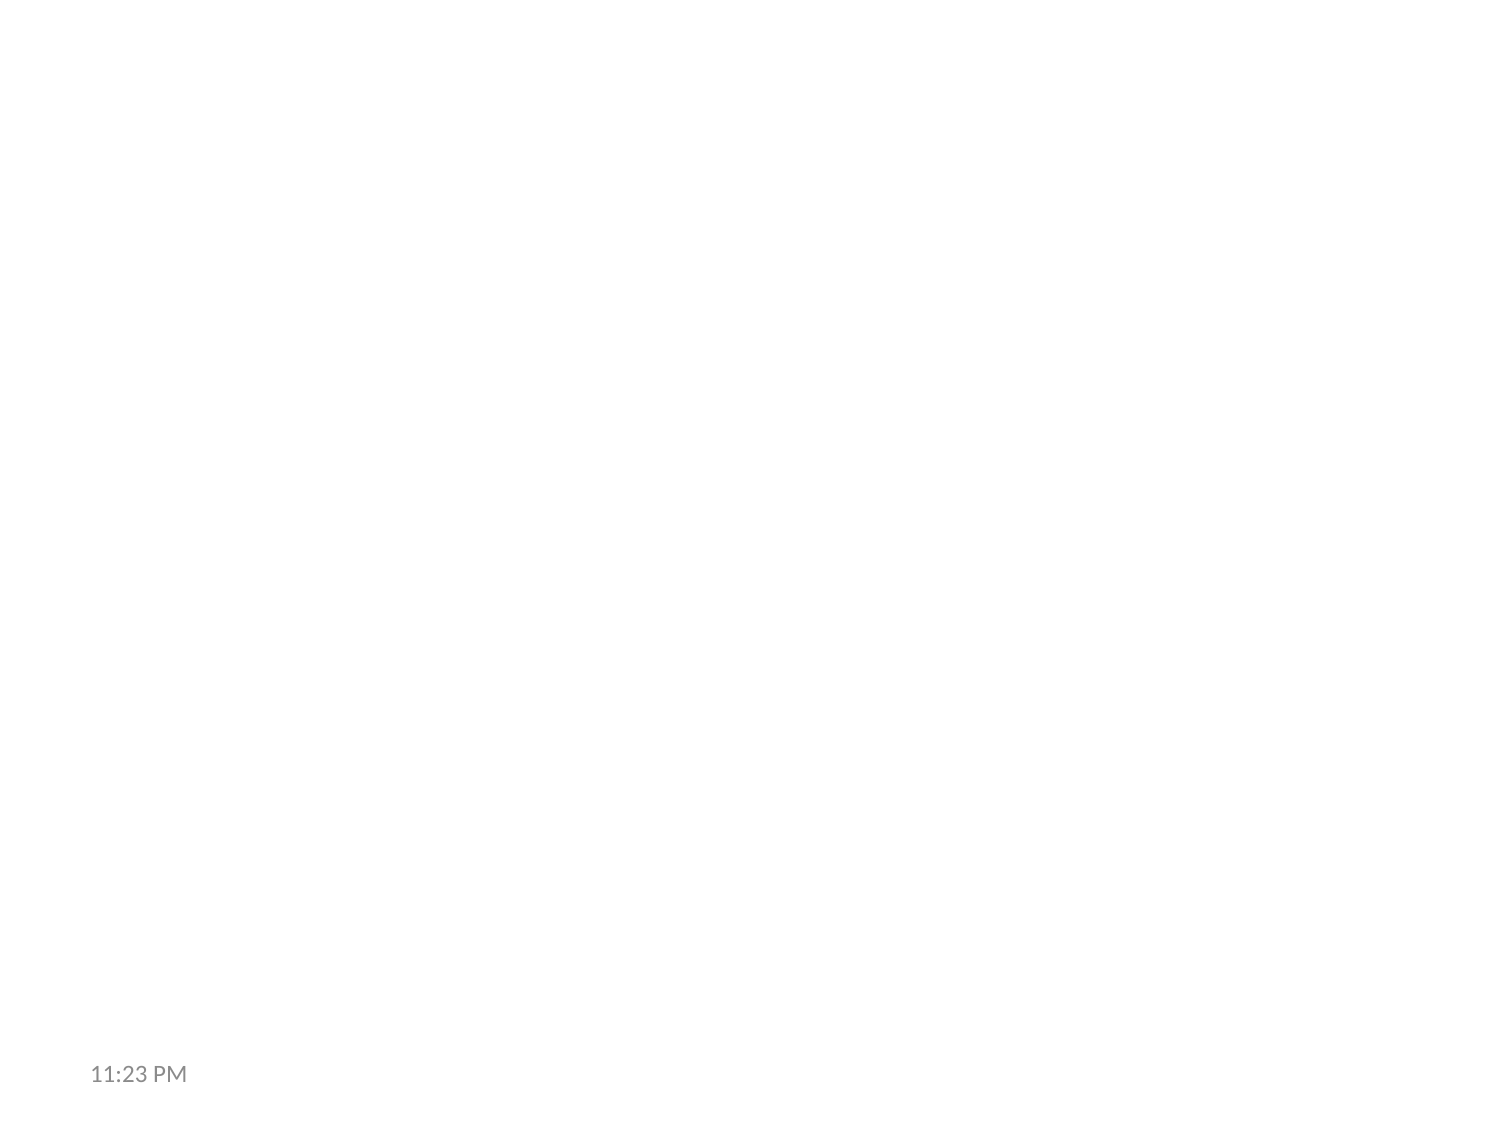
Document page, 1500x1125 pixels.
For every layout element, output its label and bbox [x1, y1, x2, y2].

slide_number [75, 1042, 425, 1103]
